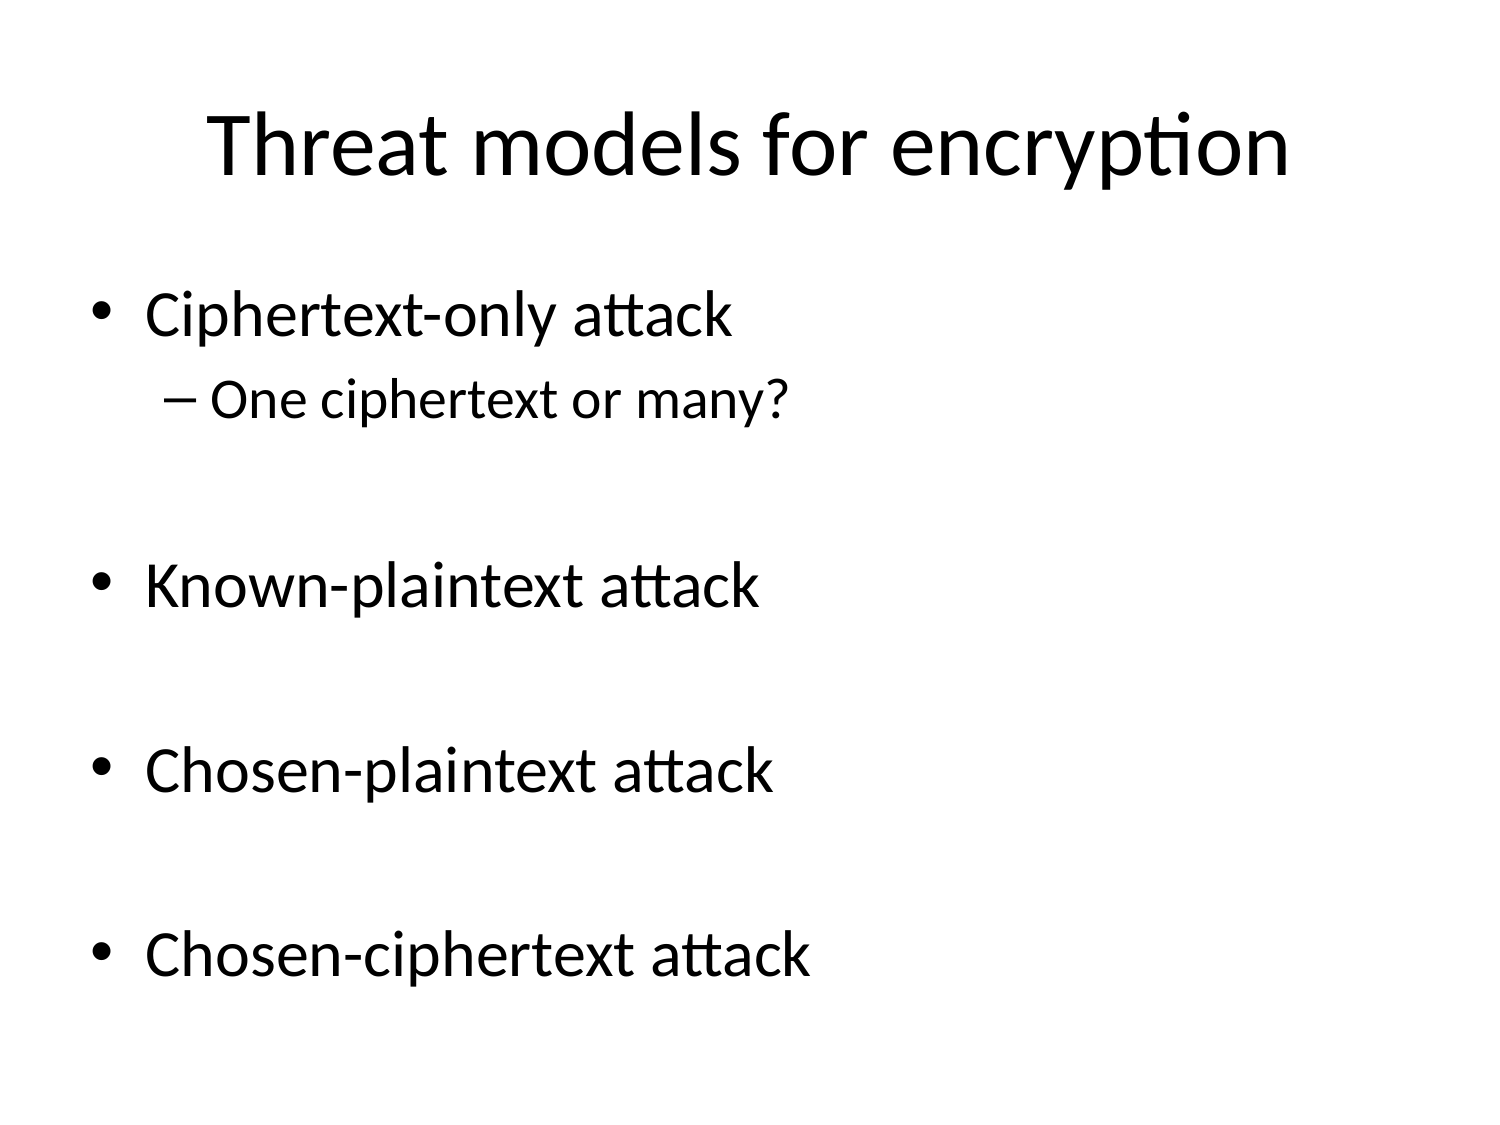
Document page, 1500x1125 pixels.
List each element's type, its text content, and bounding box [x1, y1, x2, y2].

list Ciphertext-only attack One ciphertext or many? Known-plaintext attack Chosen-plaintext attack Chosen-ciphertext attack [75, 262, 1425, 1005]
title Threat models for encryption [75, 45, 1425, 233]
